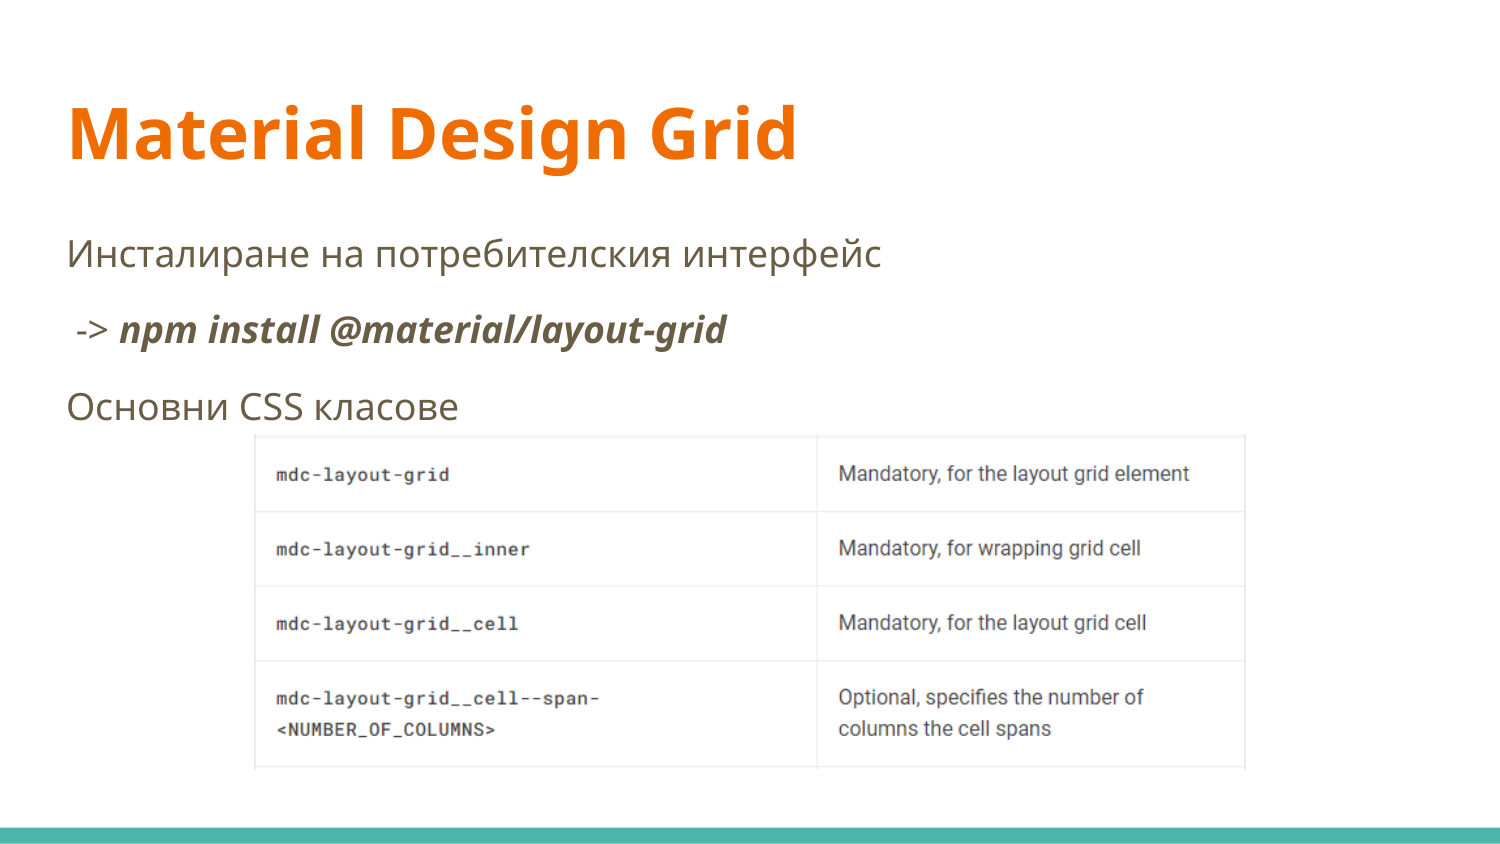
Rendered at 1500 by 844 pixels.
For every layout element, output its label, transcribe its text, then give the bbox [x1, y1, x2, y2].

picture [253, 434, 1247, 770]
title Material Design Grid [51, 72, 1449, 189]
list Инсталиране на потребителския интерфейс -> npm install @material/layout-grid Основни CSS класове [51, 207, 1449, 750]
